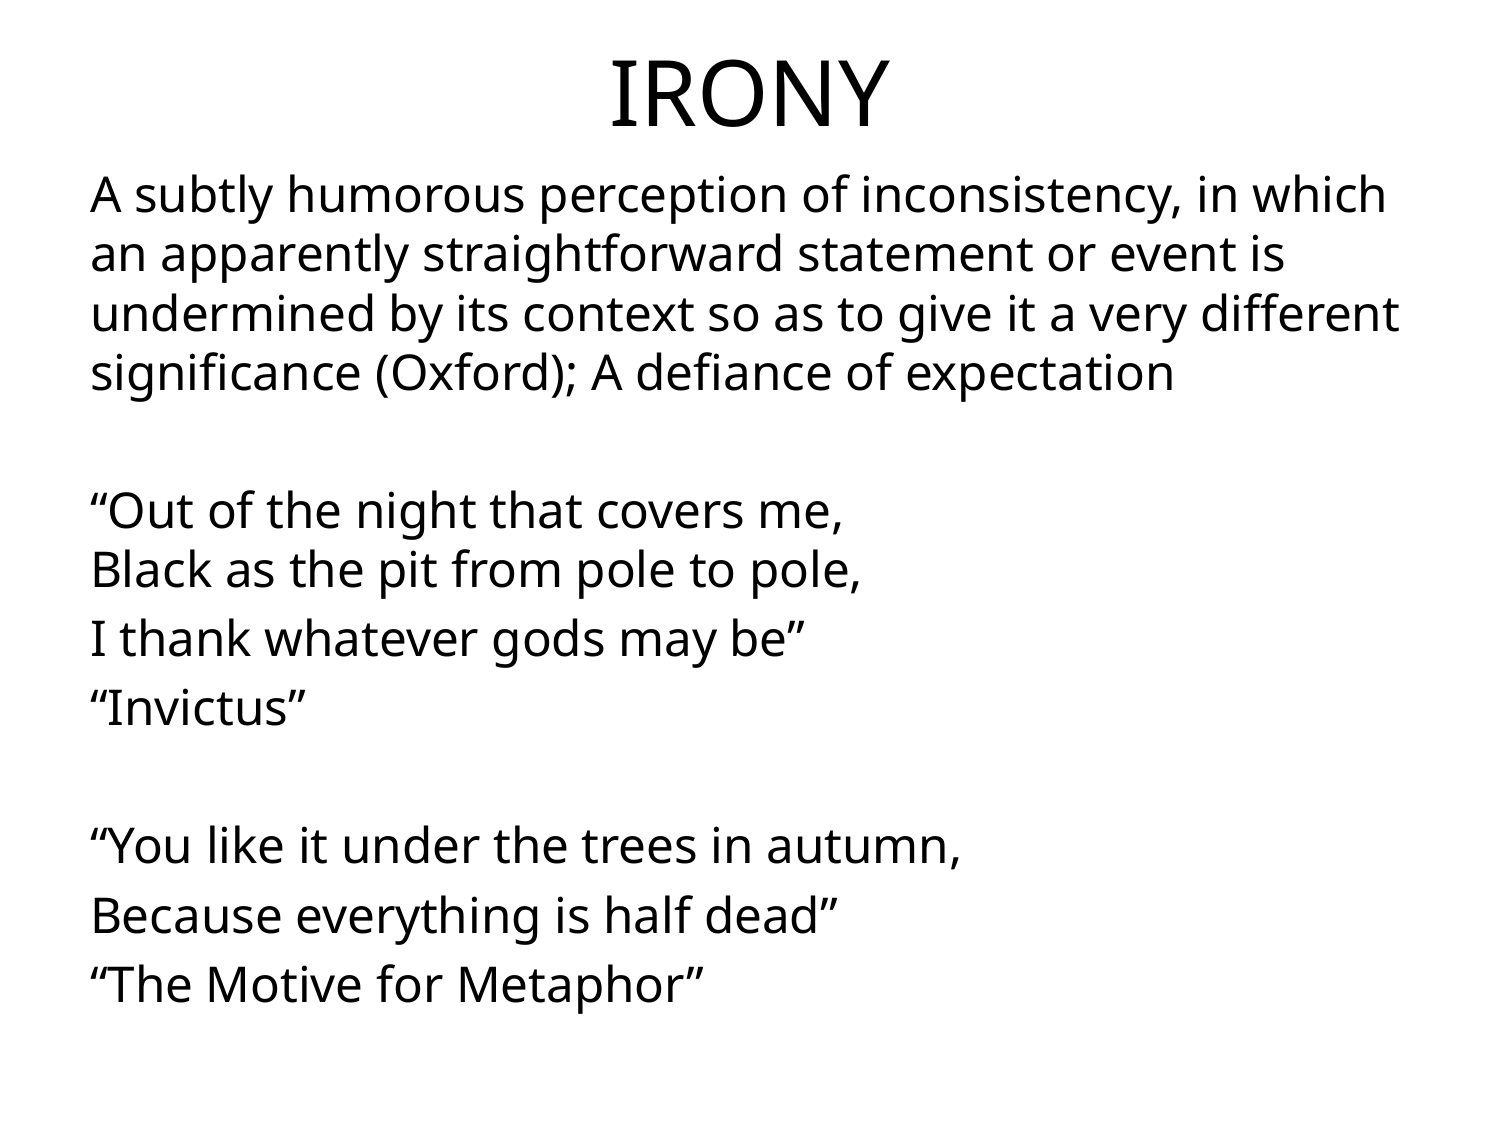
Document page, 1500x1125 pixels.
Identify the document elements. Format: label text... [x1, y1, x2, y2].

title IRONY [75, 23, 1425, 155]
list A subtly humorous perception of inconsistency, in which an apparently straightforward statement or event is undermined by its context so as to give it a very different significance (Oxford); A defiance of expectation “Out of the night that covers me, Black as the pit from pole to pole, I thank whatever gods may be” “Invictus” “You like it under the trees in autumn, Because everything is half dead” “The Motive for Metaphor” [75, 155, 1425, 1078]
